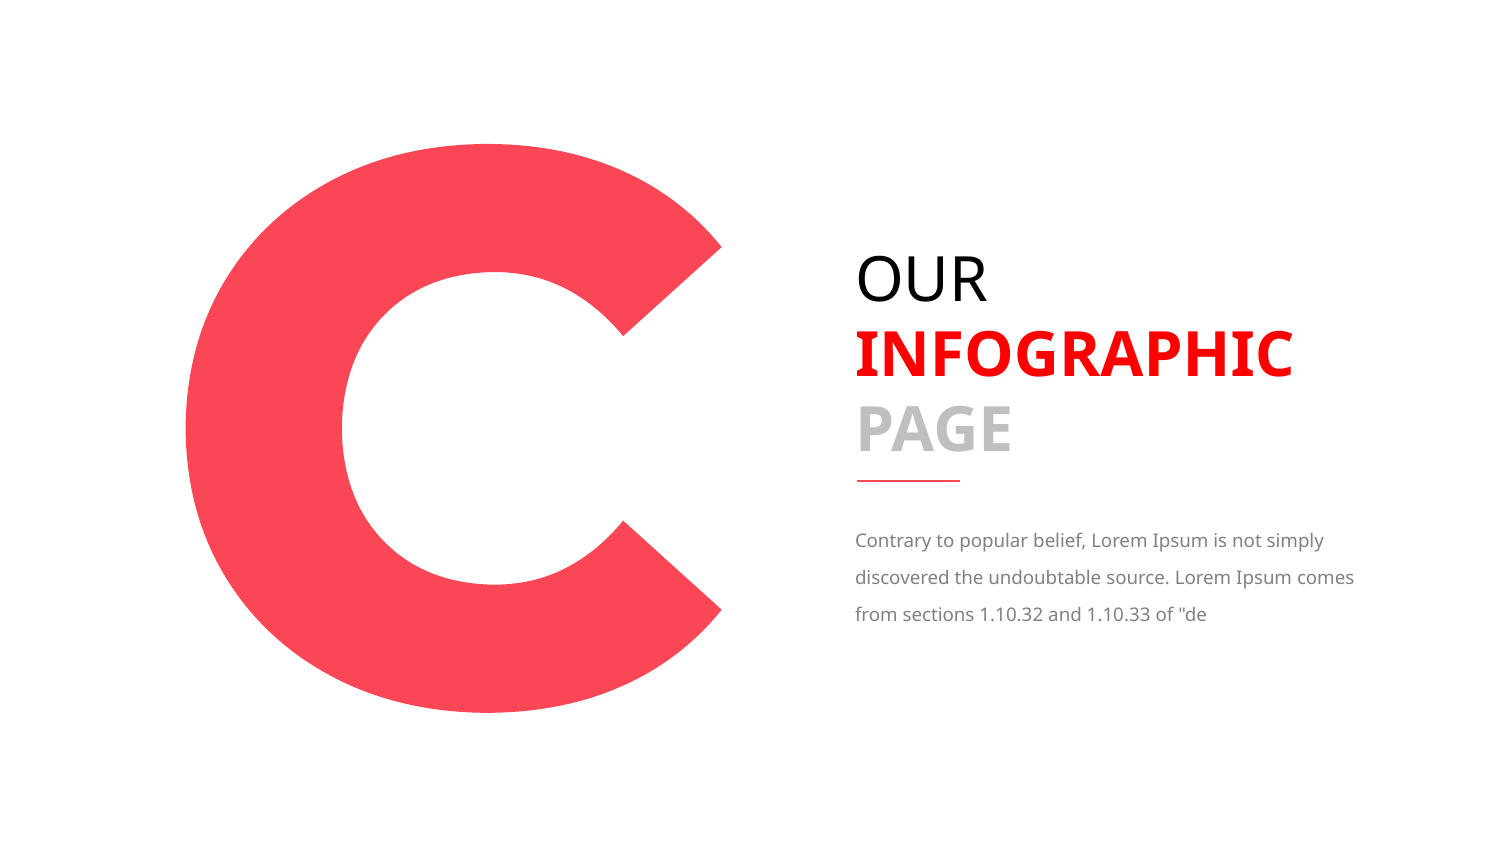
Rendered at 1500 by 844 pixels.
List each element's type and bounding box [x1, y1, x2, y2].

text_box [843, 233, 1410, 611]
text_box [185, 143, 722, 713]
